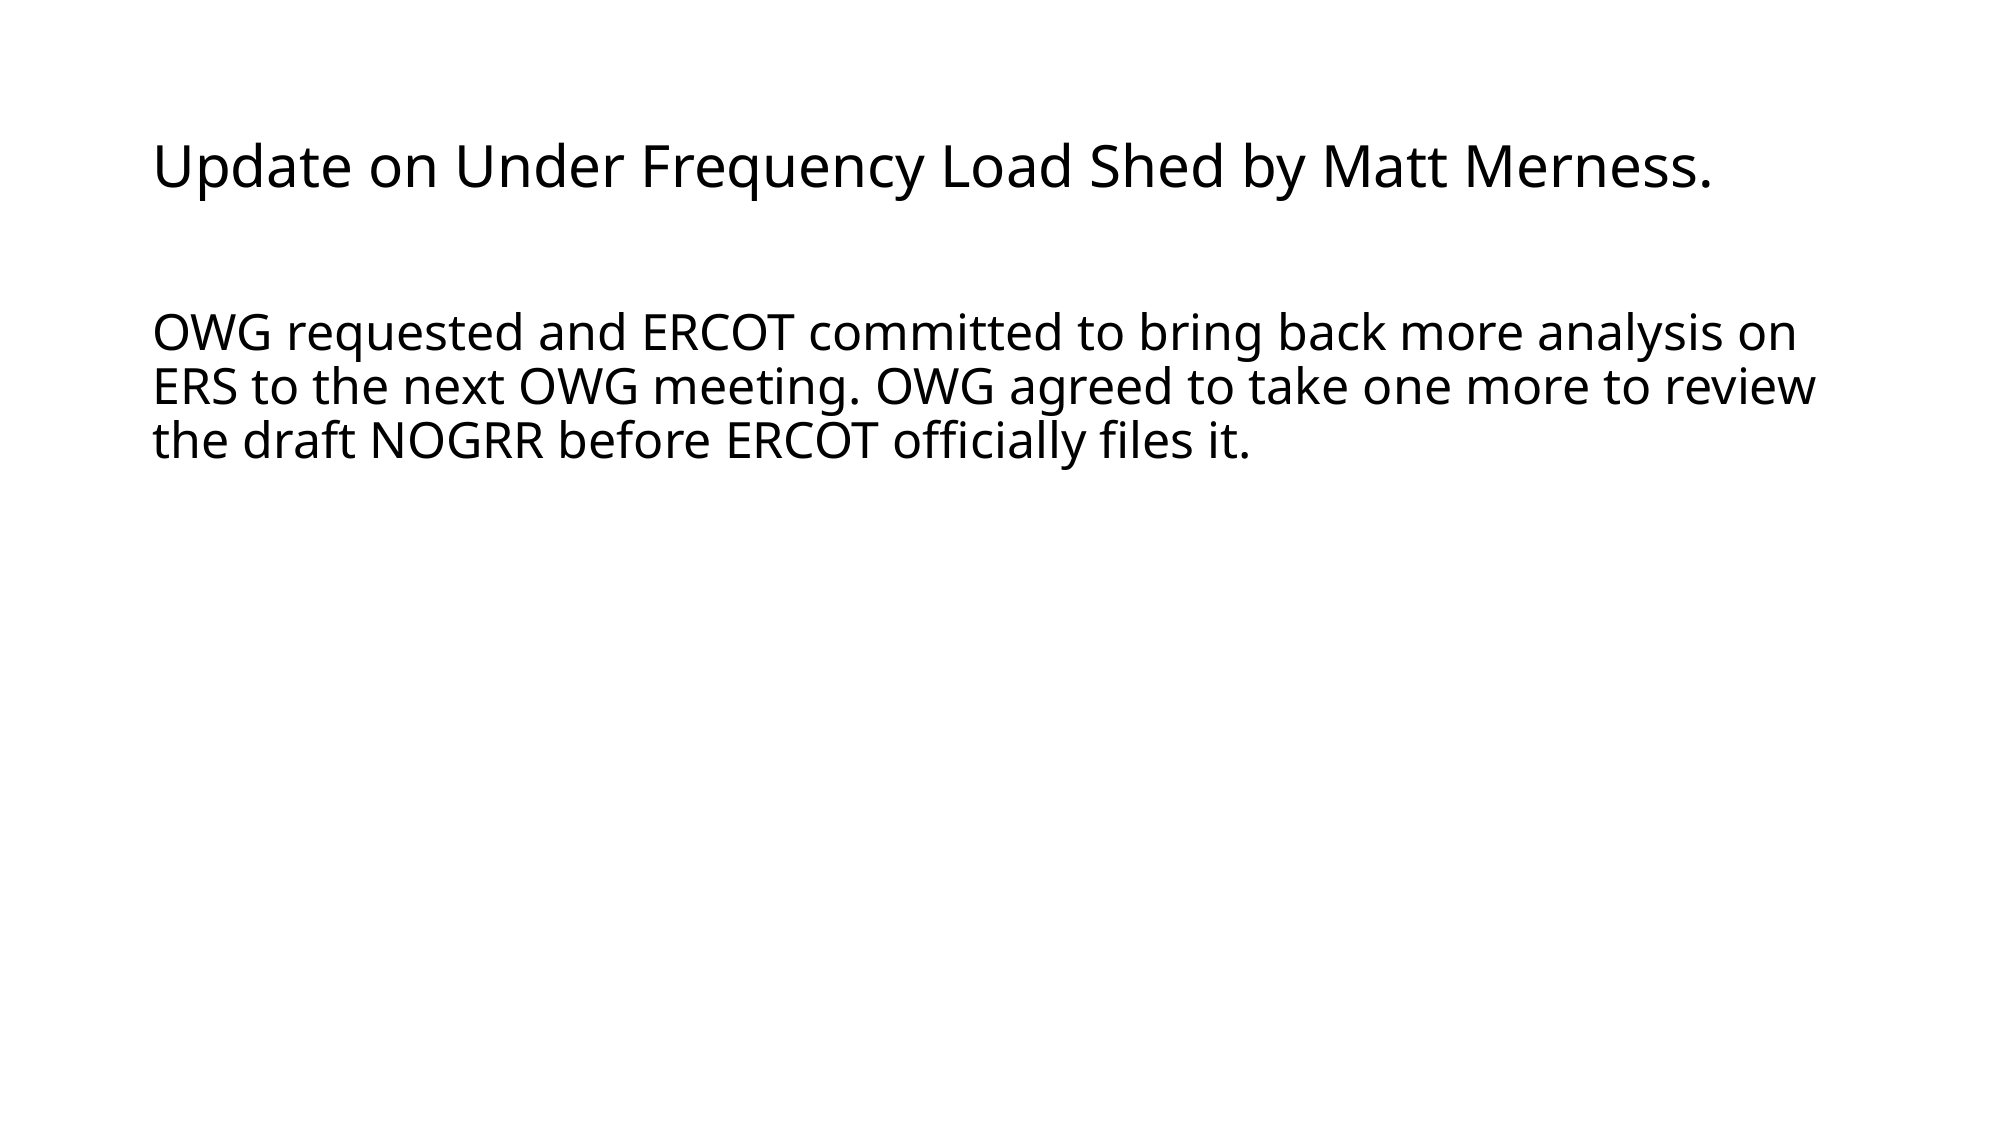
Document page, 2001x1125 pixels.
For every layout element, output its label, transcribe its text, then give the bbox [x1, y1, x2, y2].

list OWG requested and ERCOT committed to bring back more analysis on ERS to the next OWG meeting. OWG agreed to take one more to review the draft NOGRR before ERCOT officially files it. [137, 299, 1863, 1014]
title Update on Under Frequency Load Shed by Matt Merness. [137, 59, 1863, 278]
